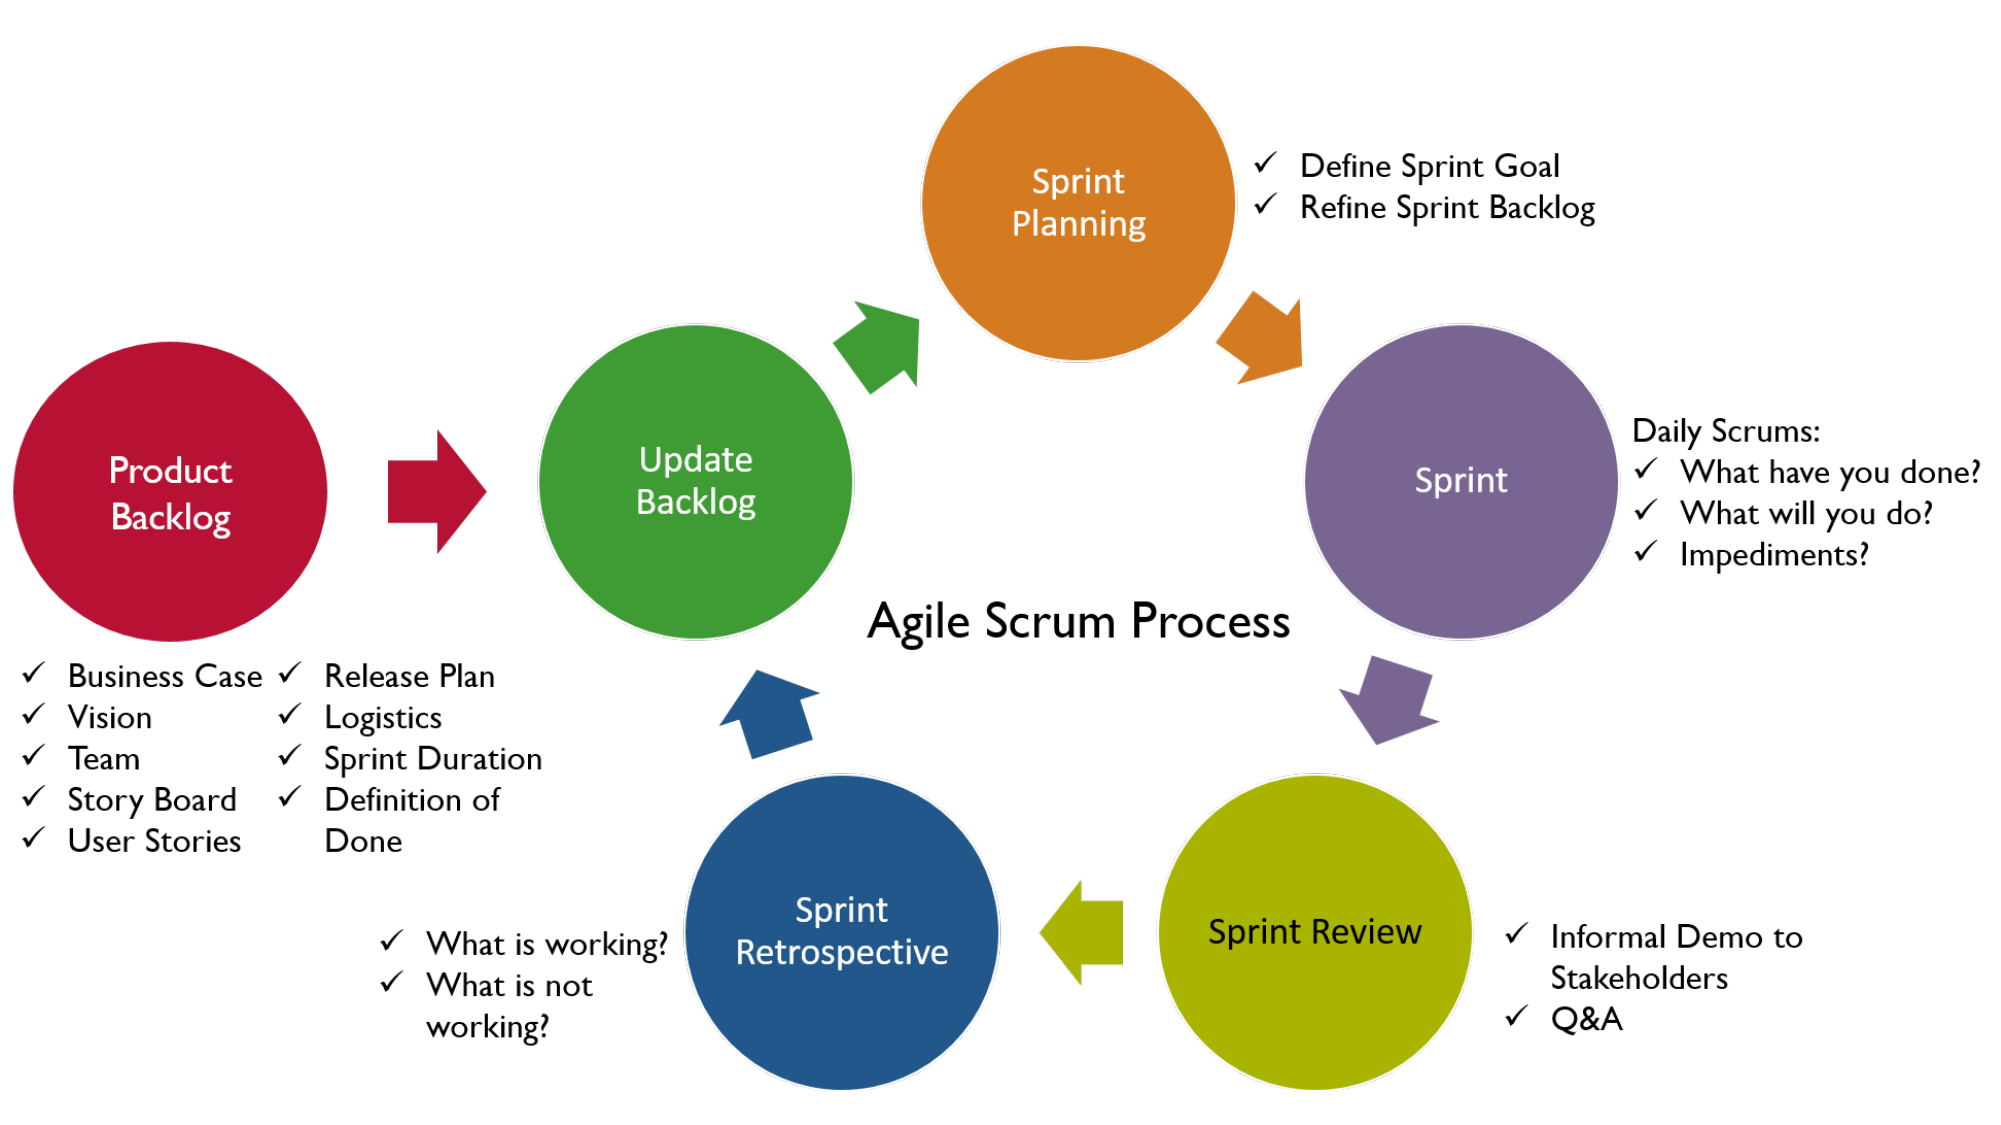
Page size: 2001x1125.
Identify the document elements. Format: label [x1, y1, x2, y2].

list [0, 44, 2000, 1092]
